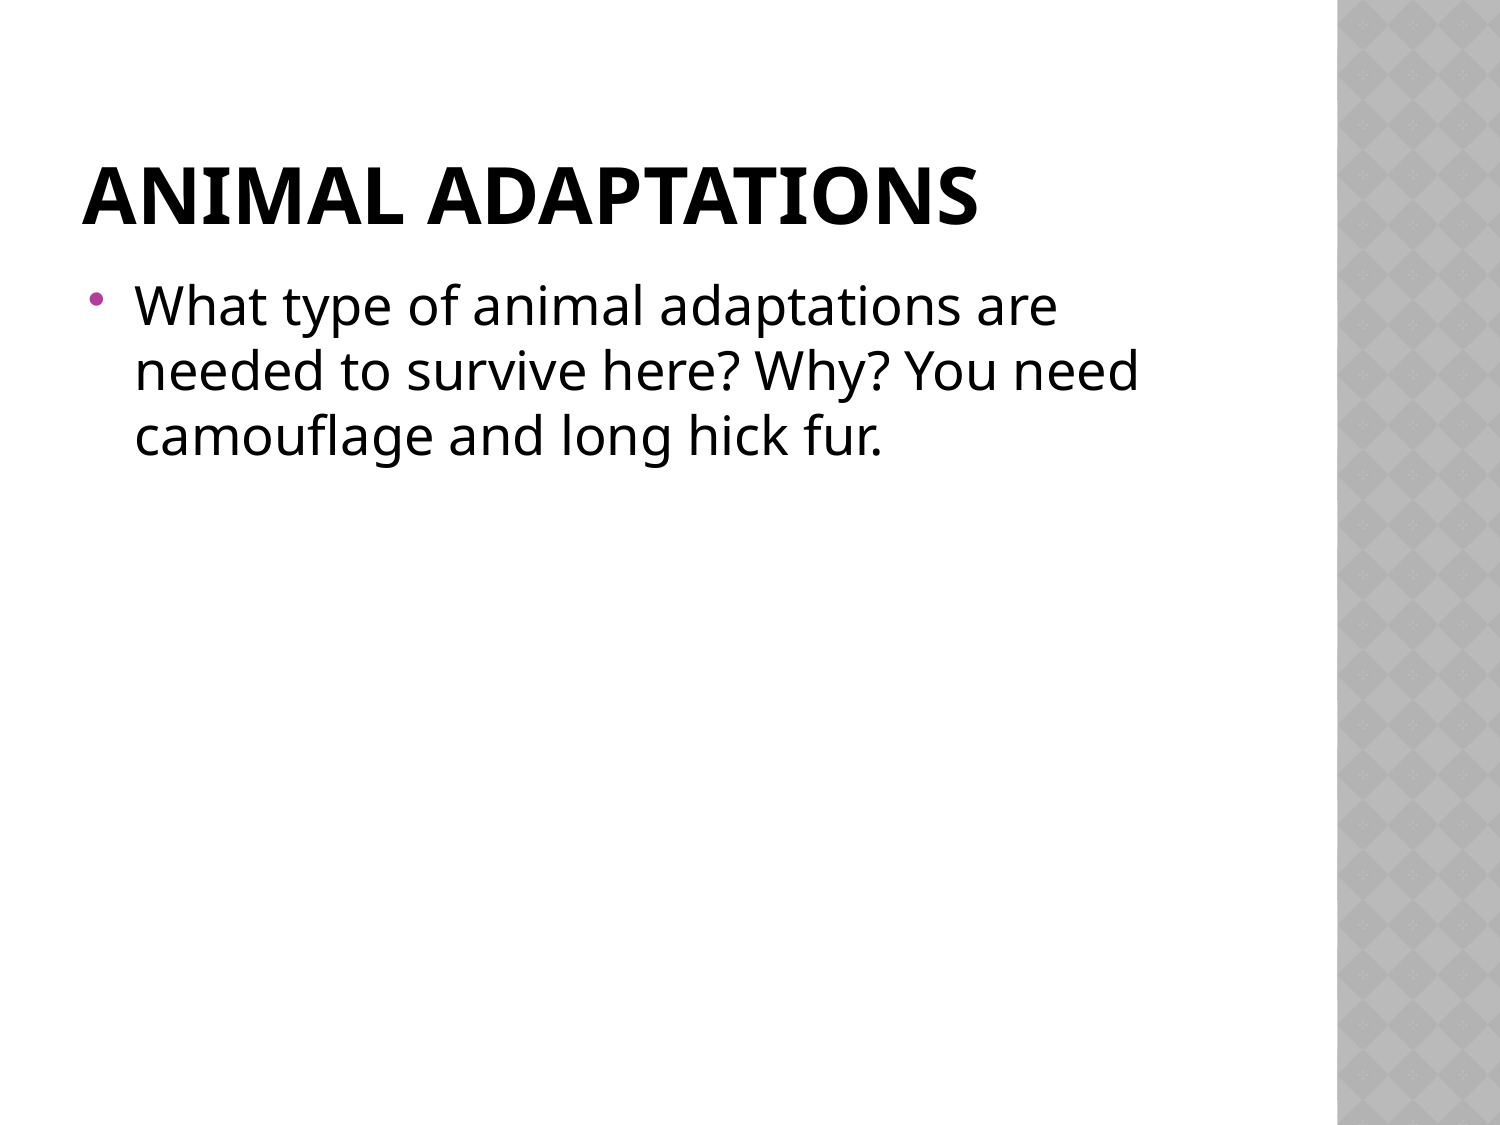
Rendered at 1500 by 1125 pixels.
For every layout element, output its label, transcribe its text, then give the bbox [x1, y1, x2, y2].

list What type of animal adaptations are needed to survive here? Why? You need camouflage and long hick fur. [75, 264, 1263, 1059]
title Animal Adaptations [75, 52, 1263, 240]
